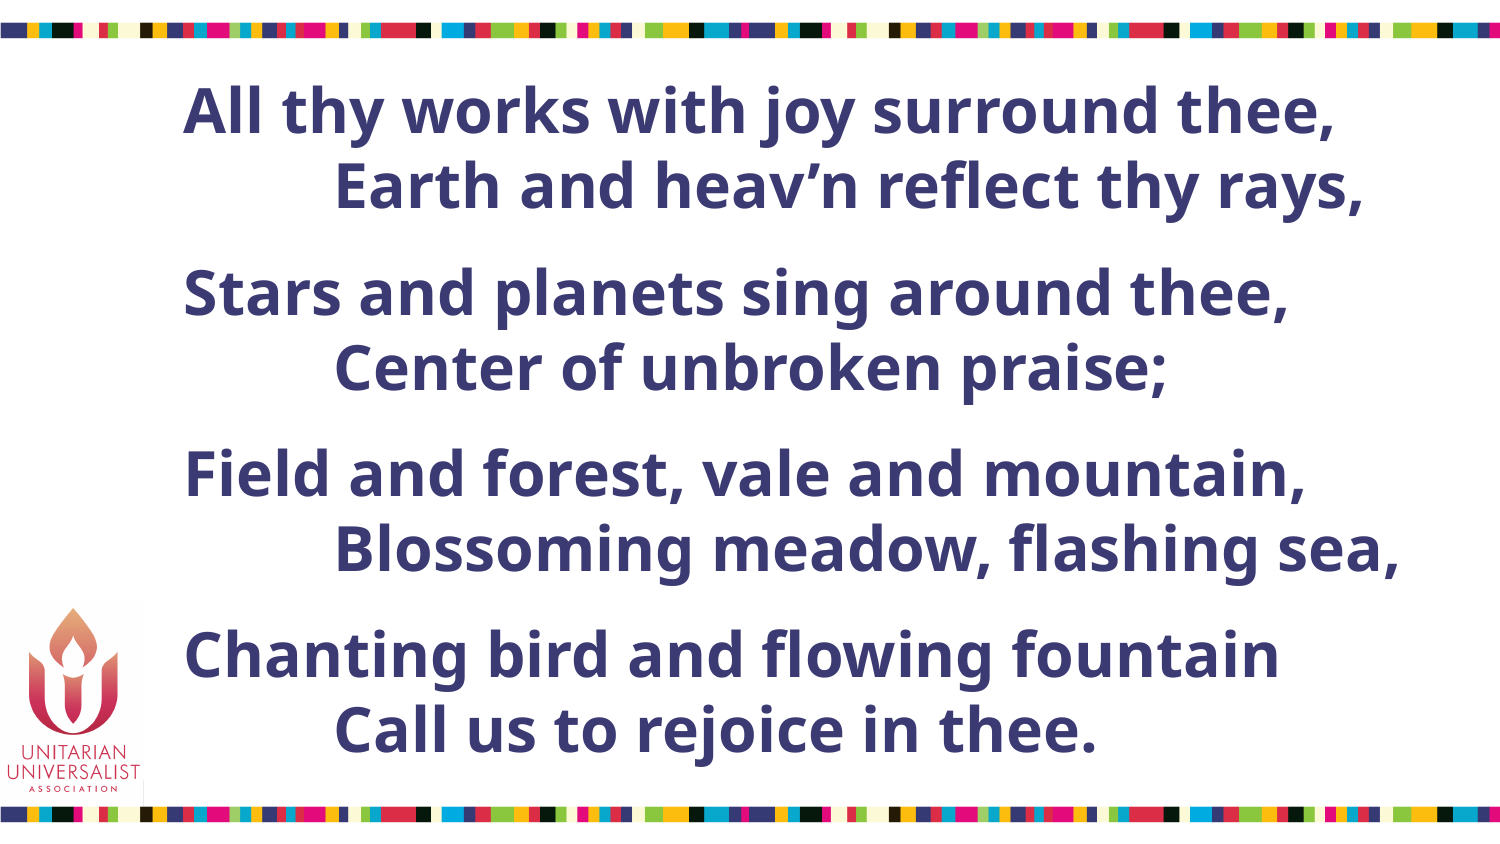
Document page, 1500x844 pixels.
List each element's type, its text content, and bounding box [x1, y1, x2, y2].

picture [0, 600, 1500, 824]
text_box All thy works with joy surround thee, Earth and heav’n reflect thy rays, Stars and planets sing around thee, Center of unbroken praise; Field and forest, vale and mountain, Blossoming meadow, flashing sea, Chanting bird and flowing fountain Call us to rejoice in thee. [168, 56, 1457, 780]
picture [0, 22, 1500, 40]
